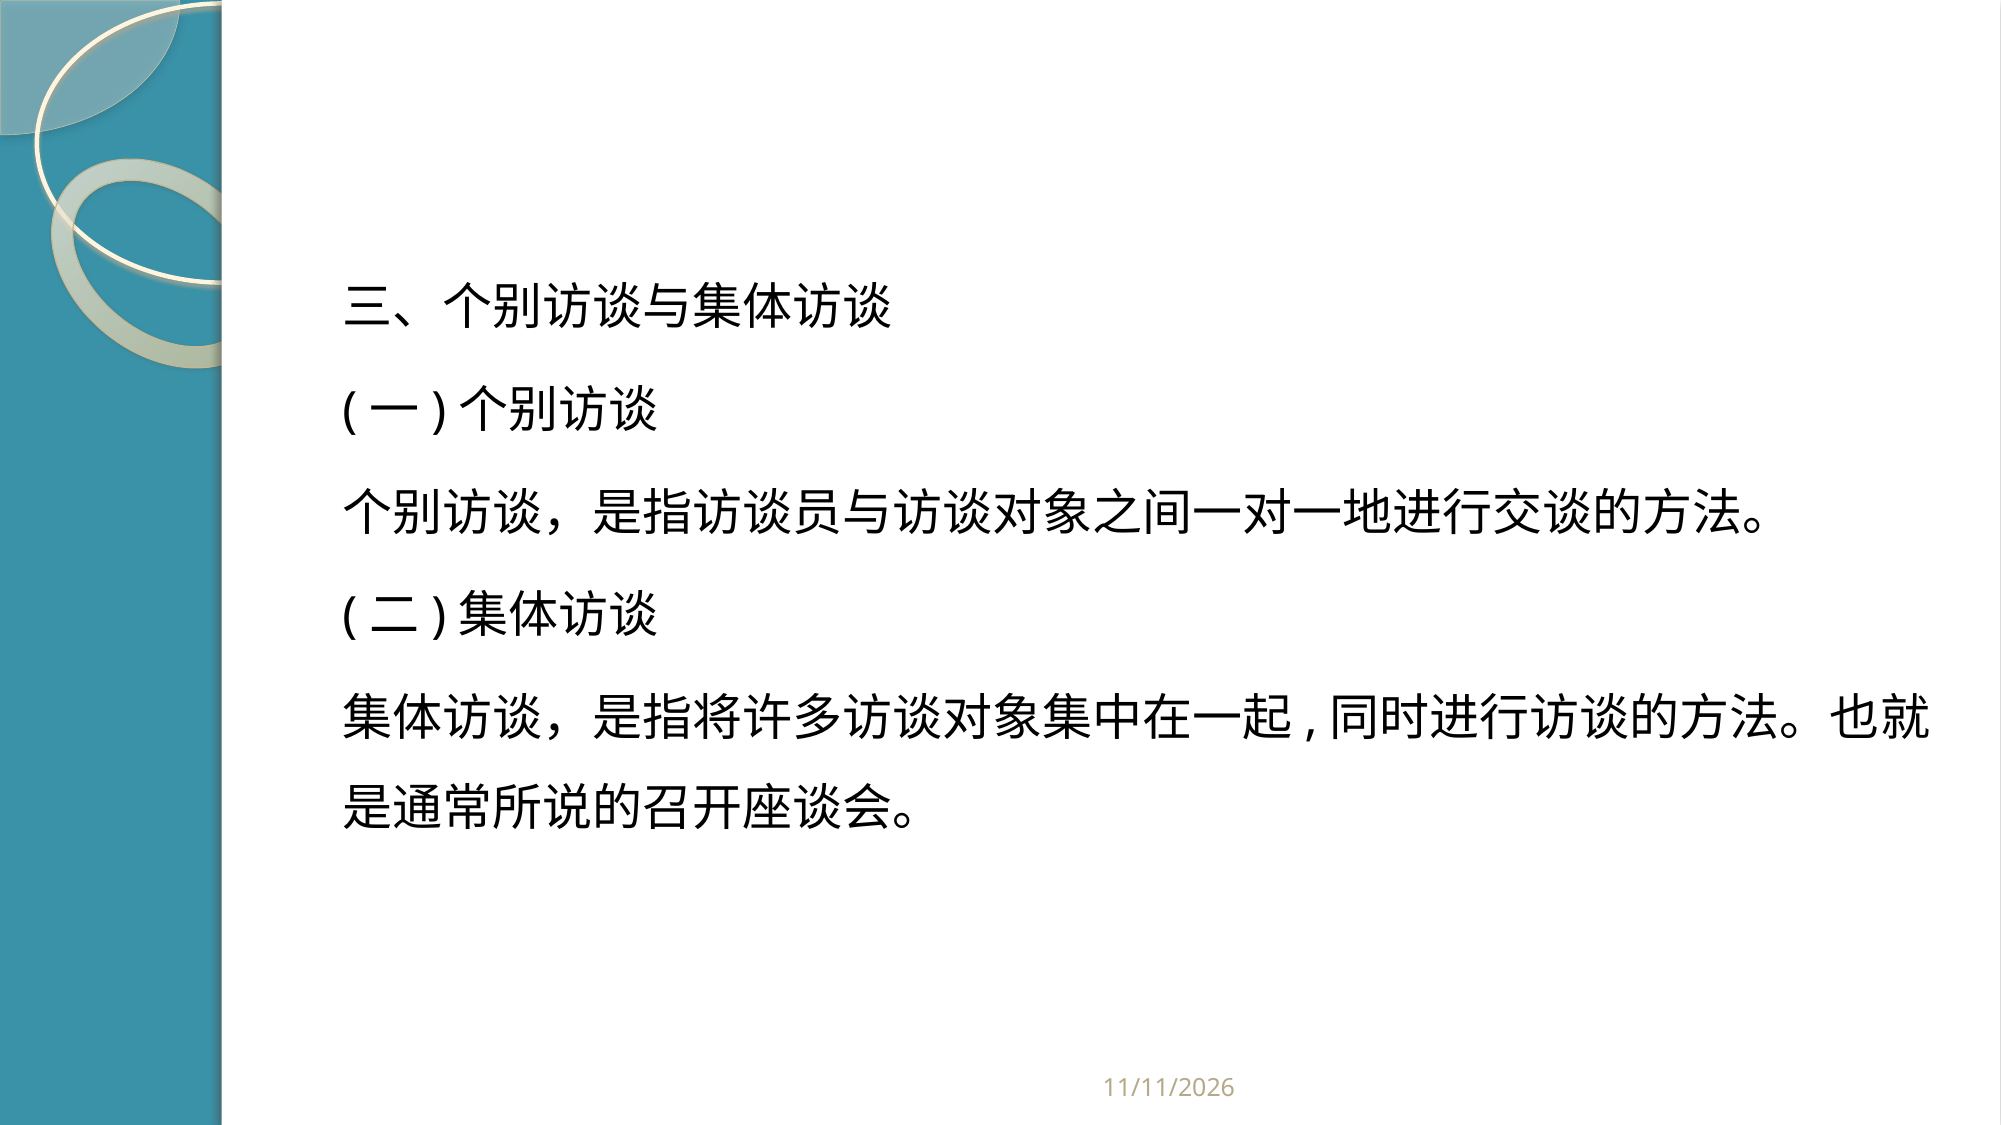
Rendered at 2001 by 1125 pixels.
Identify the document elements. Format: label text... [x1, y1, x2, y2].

list 三、个别访谈与集体访谈 (一)个别访谈 个别访谈，是指访谈员与访谈对象之间一对一地进行交谈的方法。 (二)集体访谈 集体访谈，是指将许多访谈对象集中在一起,同时进行访谈的方法。也就是通常所说的召开座谈会。 [313, 237, 1954, 1025]
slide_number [783, 1034, 1250, 1113]
